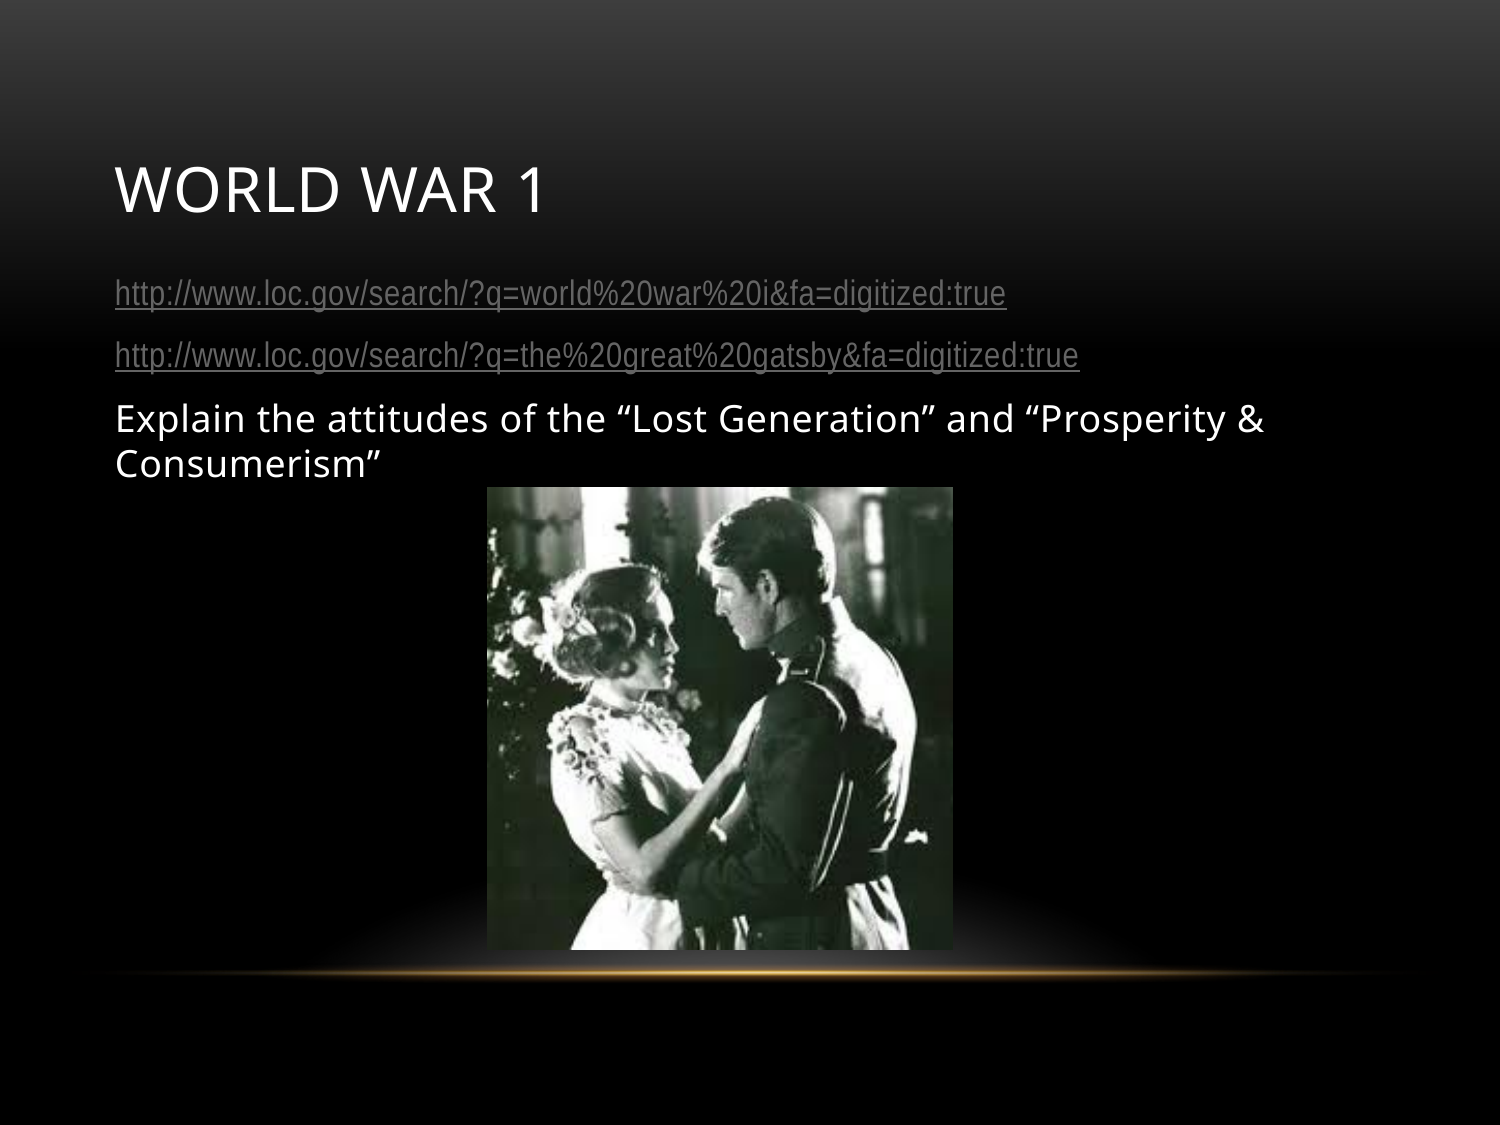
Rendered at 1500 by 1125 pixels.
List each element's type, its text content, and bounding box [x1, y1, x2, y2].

picture [0, 0, 1500, 1125]
list http://www.loc.gov/search/?q=world%20war%20i&fa=digitized:true http://www.loc.gov/search/?q=the%20great%20gatsby&fa=digitized:true Explain the attitudes of the “Lost Generation” and “Prosperity & Consumerism” [99, 262, 1400, 938]
title World War 1 [99, 45, 1400, 233]
